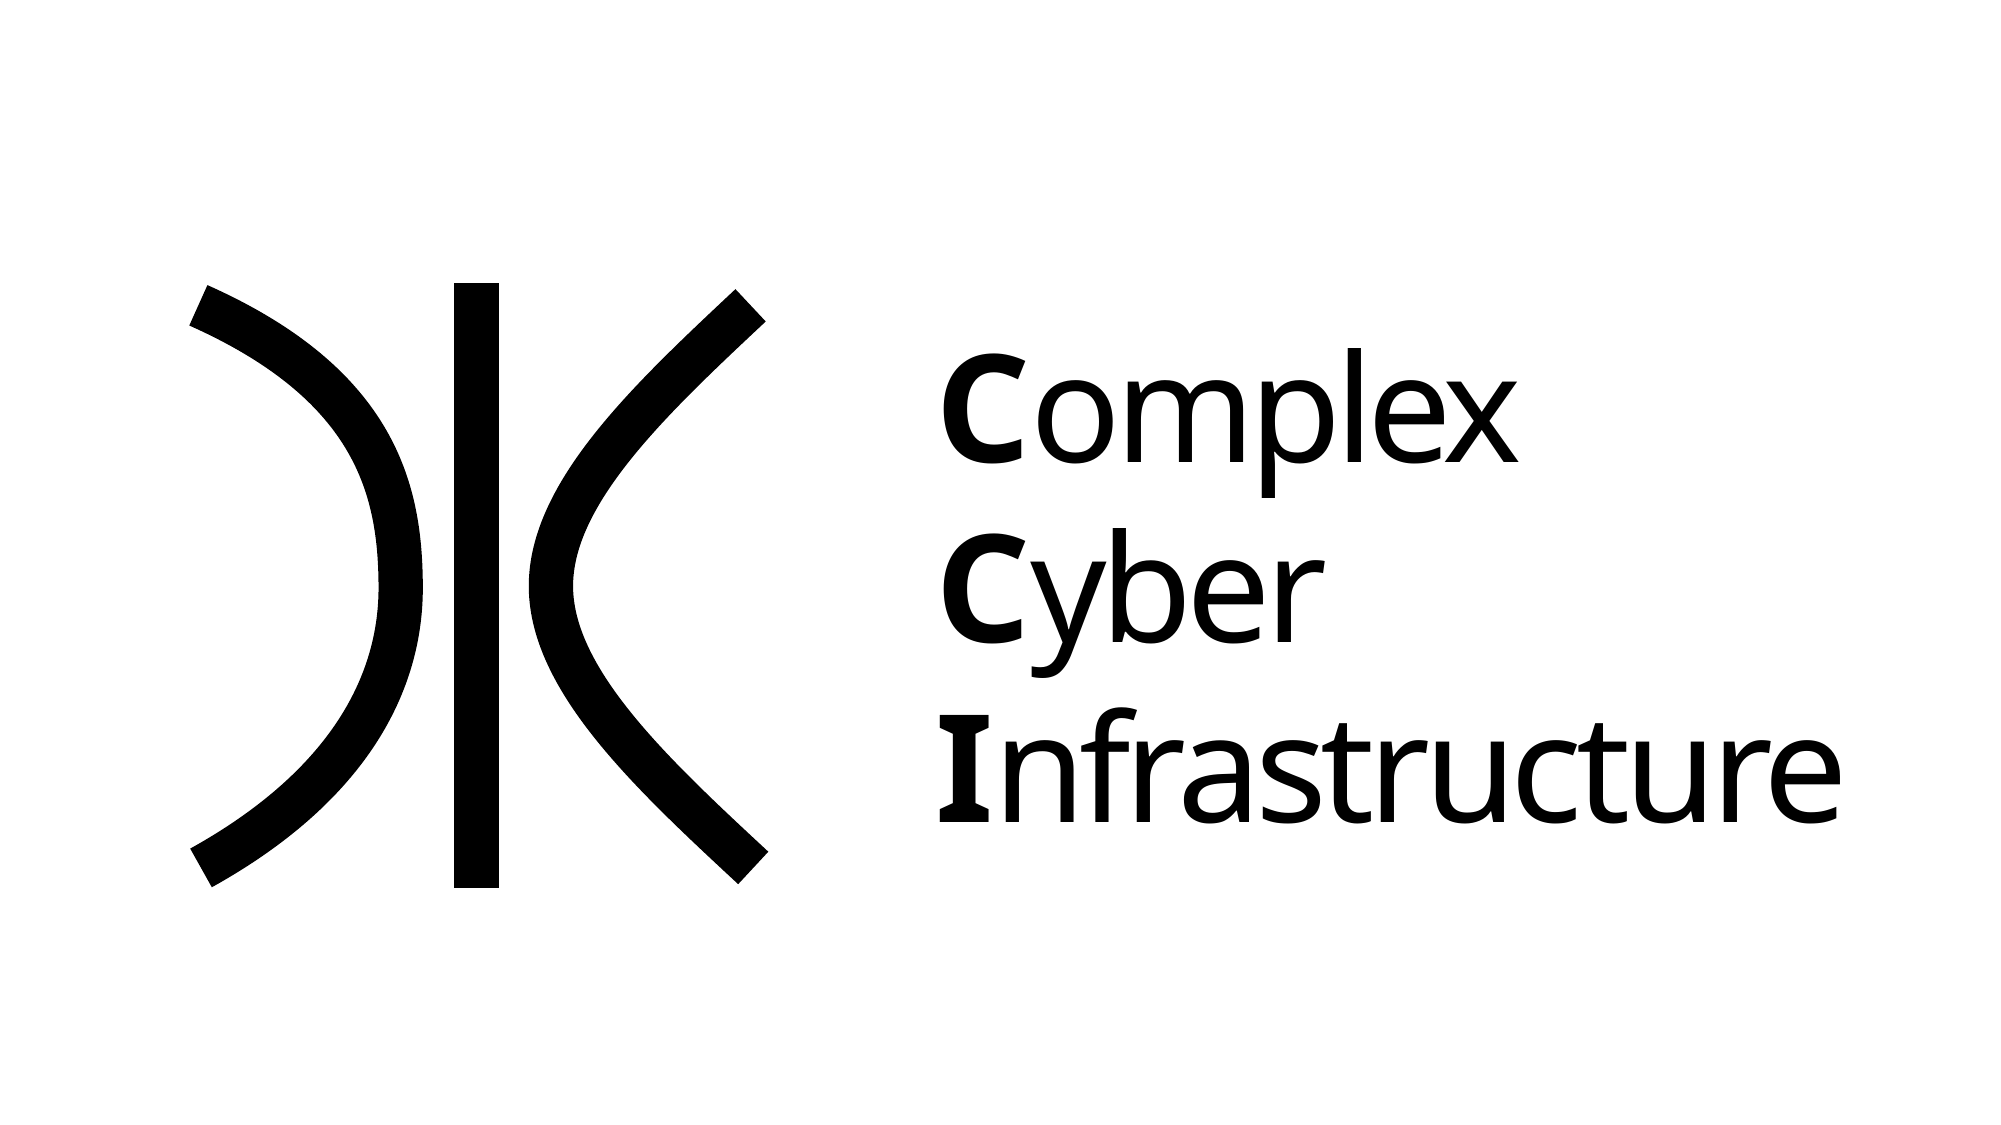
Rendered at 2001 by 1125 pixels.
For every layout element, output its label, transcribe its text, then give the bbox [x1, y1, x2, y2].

text_box Complex Cyber Infrastructure [920, 305, 1864, 860]
text_box [197, 304, 402, 869]
text_box [549, 304, 754, 869]
